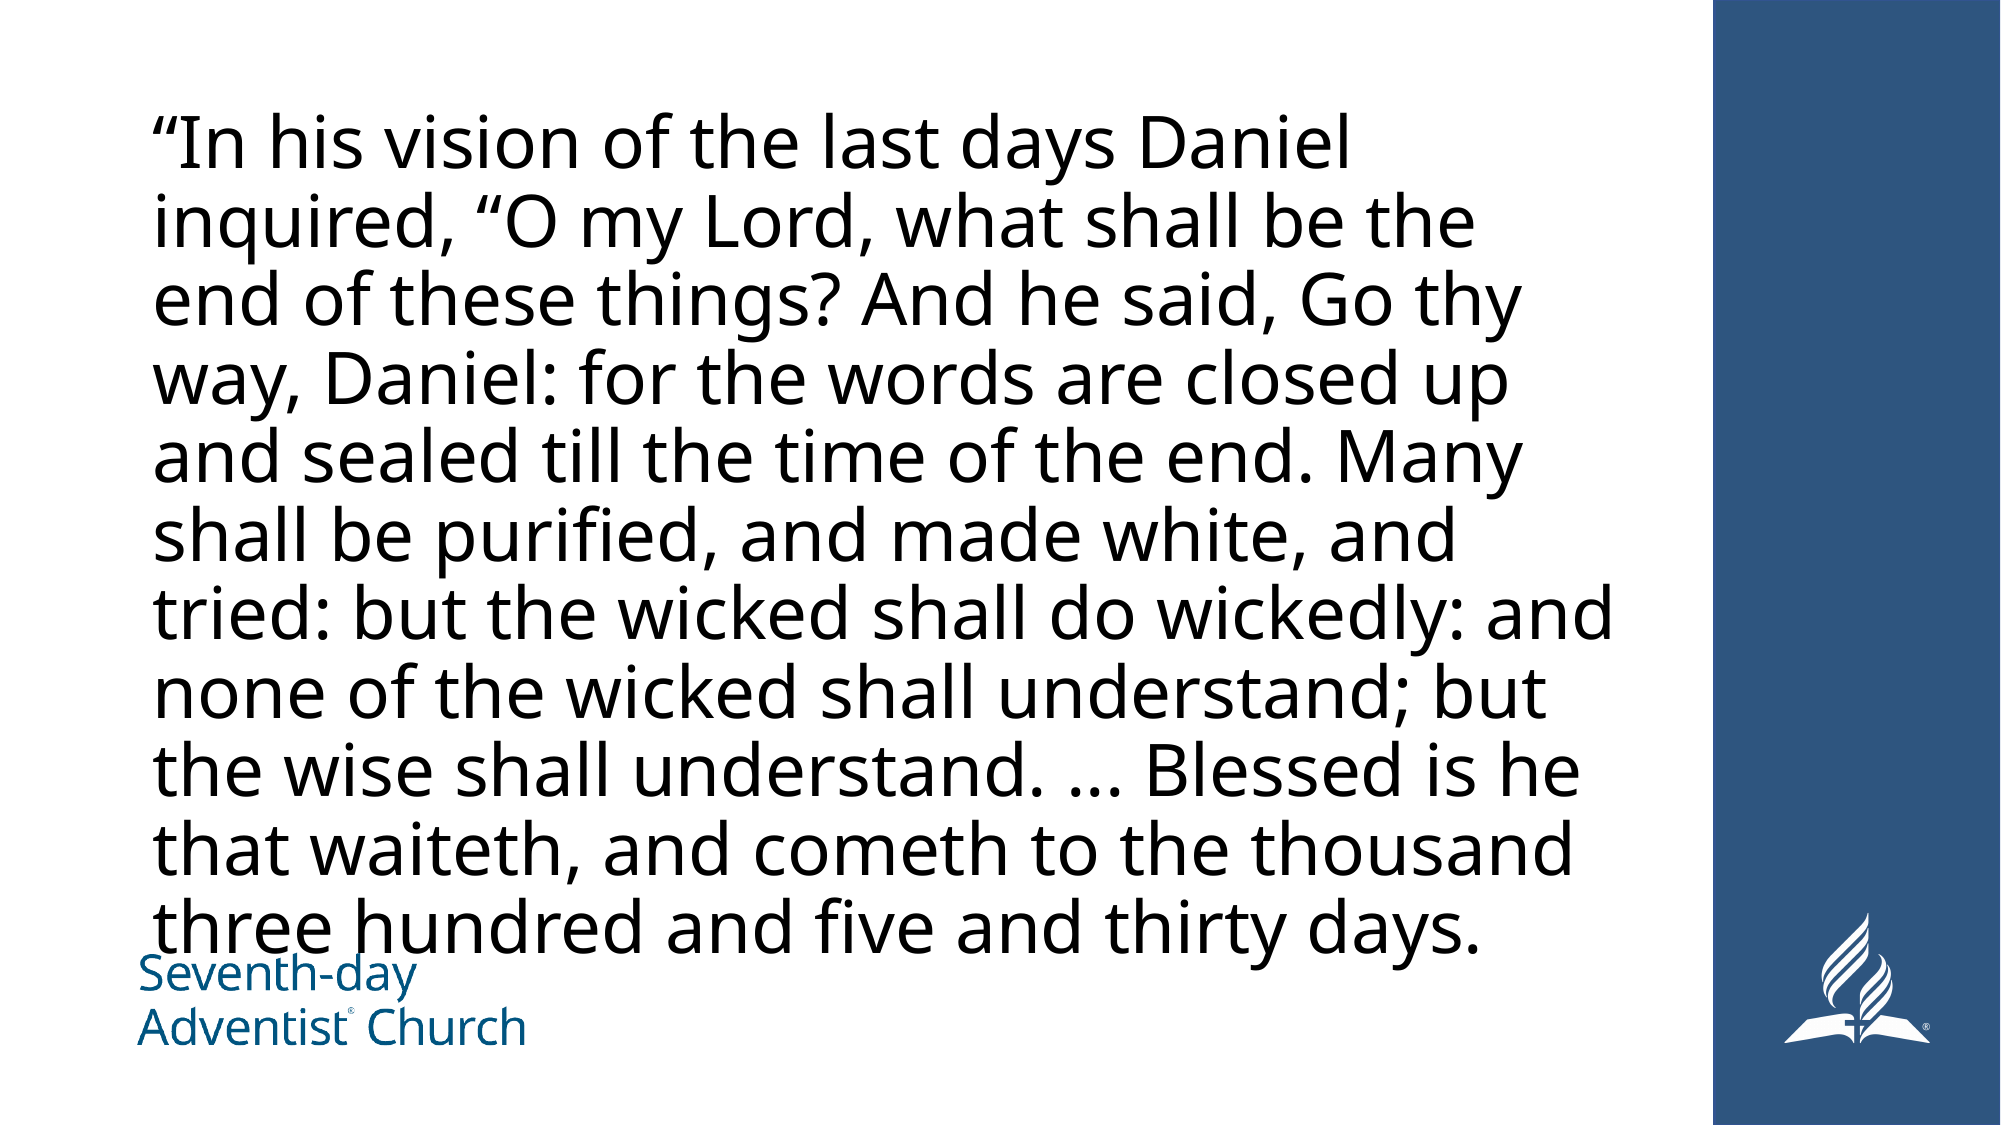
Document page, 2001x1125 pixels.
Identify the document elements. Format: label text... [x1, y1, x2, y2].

picture [177, 1021, 191, 1041]
picture [120, 911, 537, 1073]
picture [149, 1018, 157, 1029]
title “In his vision of the last days Daniel inquired, “O my Lord, what shall be the end of these things? And he said, Go thy way, Daniel: for the words are closed up and sealed till the time of the end. Many shall be purified, and made white, and tried: but the wicked shall do wickedly: and none of the wicked shall understand; but the wise shall understand. ... Blessed is he that waiteth, and cometh to the thousand three hundred and five and thirty days. [137, 59, 1639, 1016]
picture [1771, 892, 1943, 1064]
